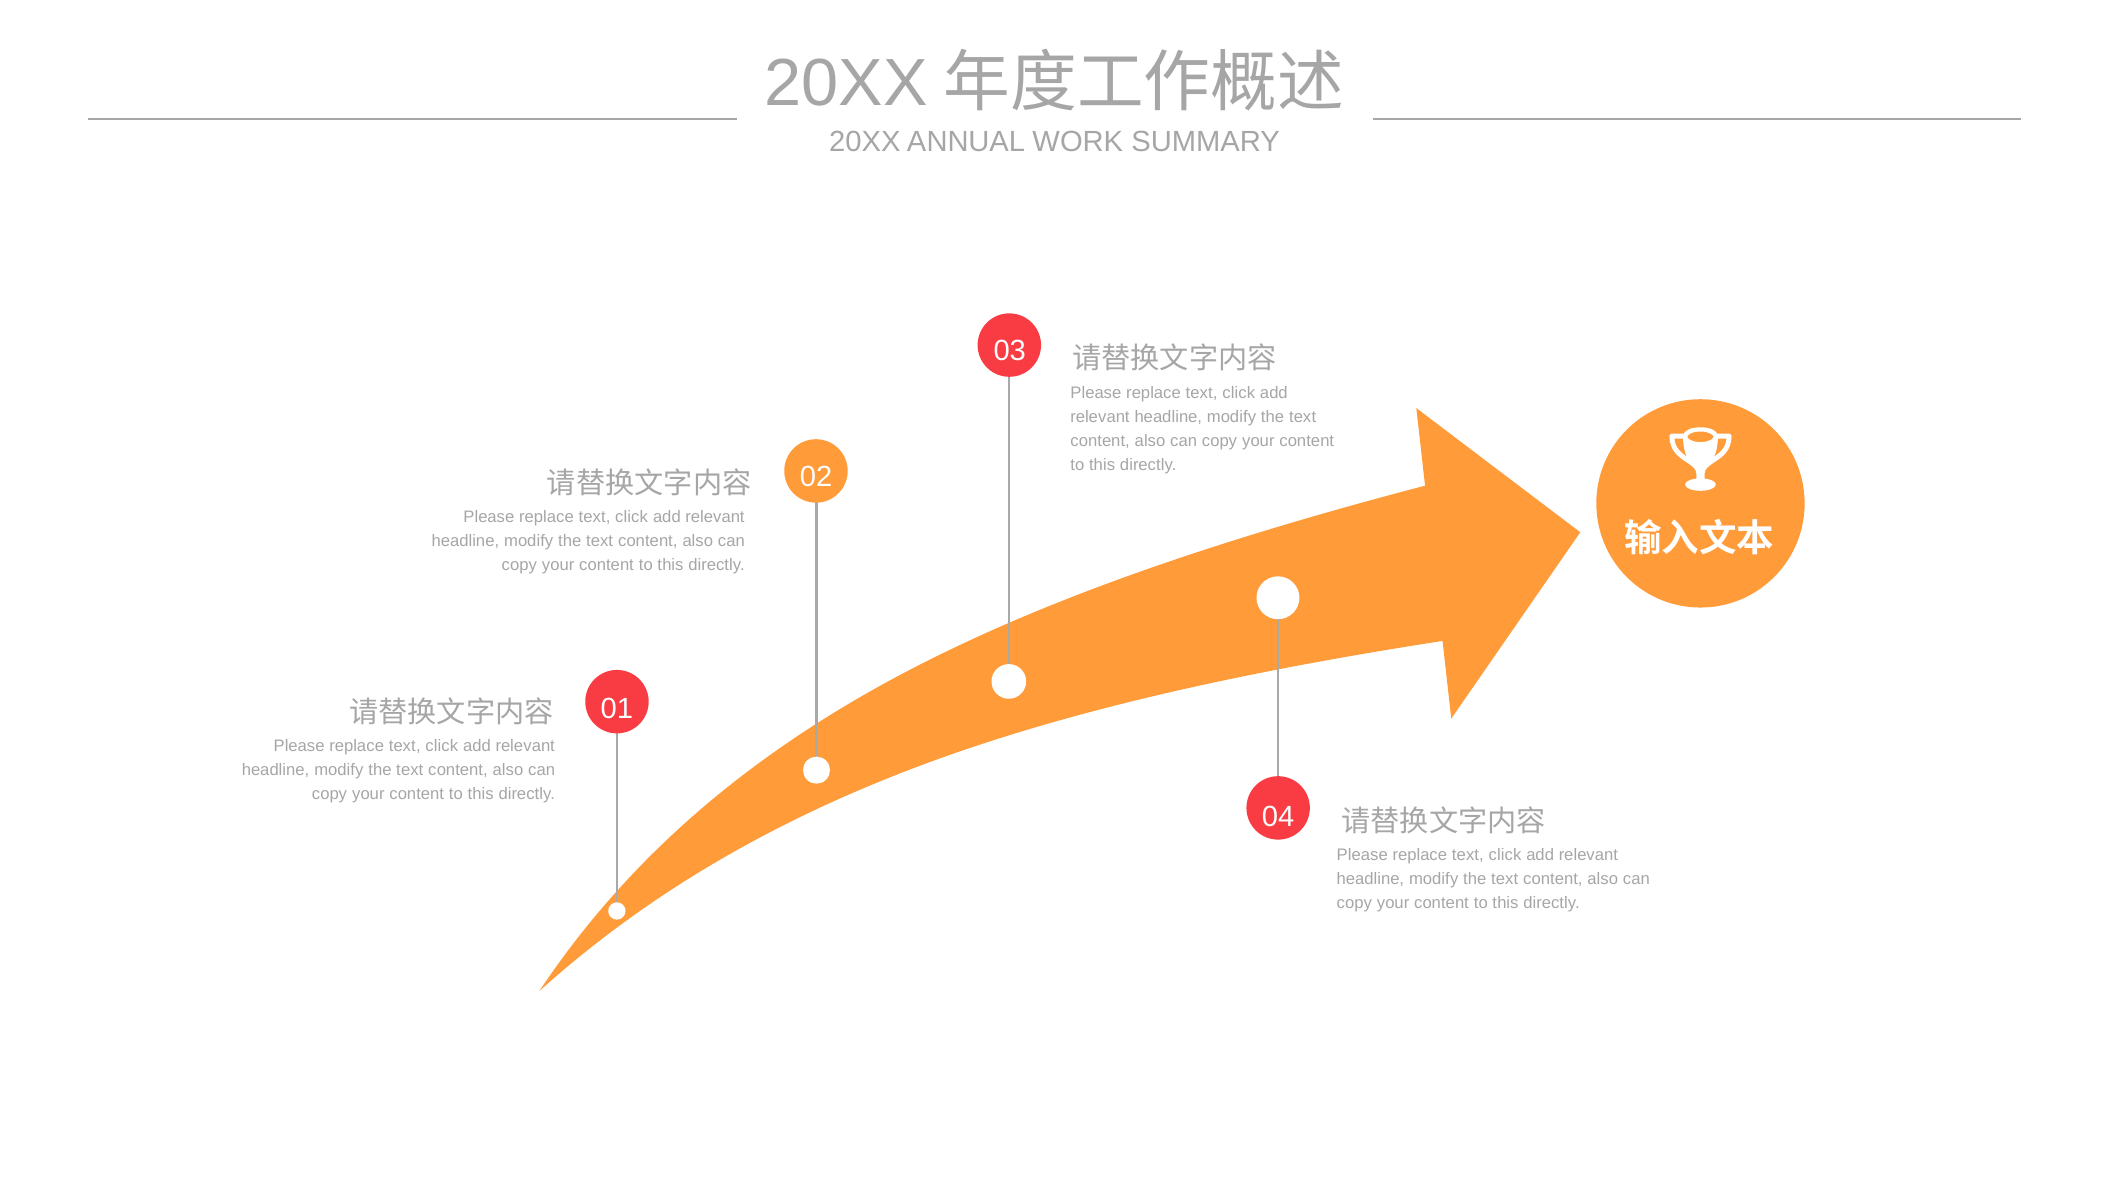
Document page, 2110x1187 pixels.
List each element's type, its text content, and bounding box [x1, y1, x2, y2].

text_box [608, 902, 626, 920]
text_box 请替换文字内容 [315, 686, 554, 729]
text_box Please replace text, click add relevant headline, modify the text content, also can copy your content to this directly. [406, 501, 746, 574]
text_box 04 [1258, 787, 1298, 835]
text_box 01 [597, 680, 637, 727]
text_box 20XX ANNUAL WORK SUMMARY [824, 122, 1285, 158]
text_box [977, 313, 1042, 377]
text_box 02 [796, 447, 836, 495]
text_box Please replace text, click add relevant headline, modify the text content, also can copy your content to this directly. [1336, 839, 1676, 912]
text_box 请替换文字内容 [1341, 795, 1563, 838]
text_box 请替换文字内容 [494, 457, 752, 500]
text_box [1256, 576, 1300, 620]
text_box [1669, 427, 1732, 491]
text_box Please replace text, click add relevant headline, modify the text content, also can copy your content to this directly. [216, 730, 556, 803]
text_box [1261, 835, 1295, 840]
text_box 20XX年度工作概述 [730, 38, 1379, 119]
text_box 03 [990, 321, 1030, 369]
text_box [991, 664, 1027, 699]
text_box [803, 756, 831, 784]
text_box [539, 408, 1581, 991]
text_box [1246, 776, 1310, 833]
text_box 请替换文字内容 [1072, 332, 1294, 375]
text_box [1596, 399, 1805, 608]
text_box [784, 439, 848, 503]
text_box Please replace text, click add relevant headline, modify the text content, also can copy your content to this directly. [1070, 378, 1352, 474]
text_box 输入文本 [1622, 499, 1776, 561]
text_box [585, 669, 649, 734]
